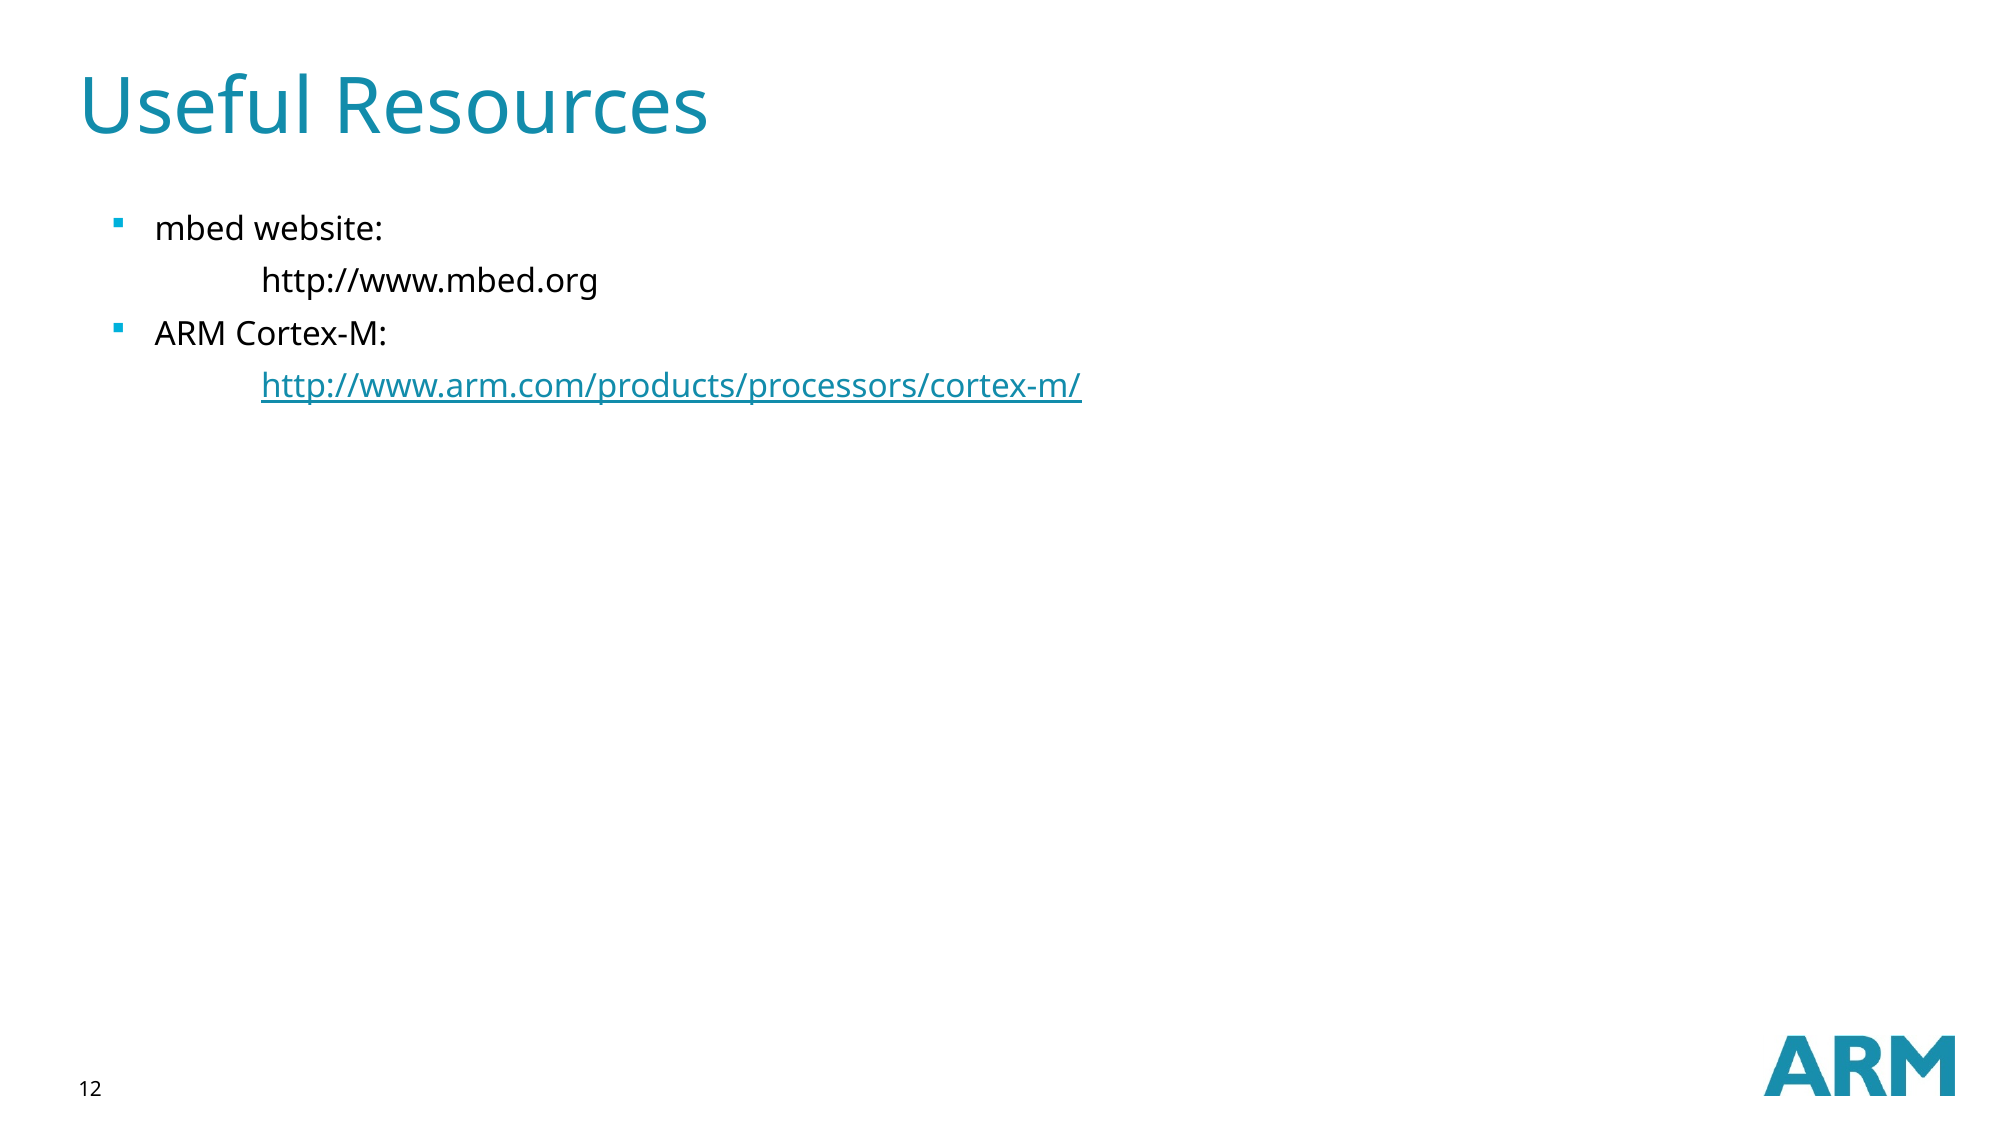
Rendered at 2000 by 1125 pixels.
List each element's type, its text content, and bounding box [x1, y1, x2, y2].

list mbed website: http://www.mbed.org ARM Cortex-M: http://www.arm.com/products/processors/cortex-m/ [111, 206, 1909, 1004]
title Useful Resources [78, 55, 1910, 150]
picture [1763, 1035, 1955, 1096]
